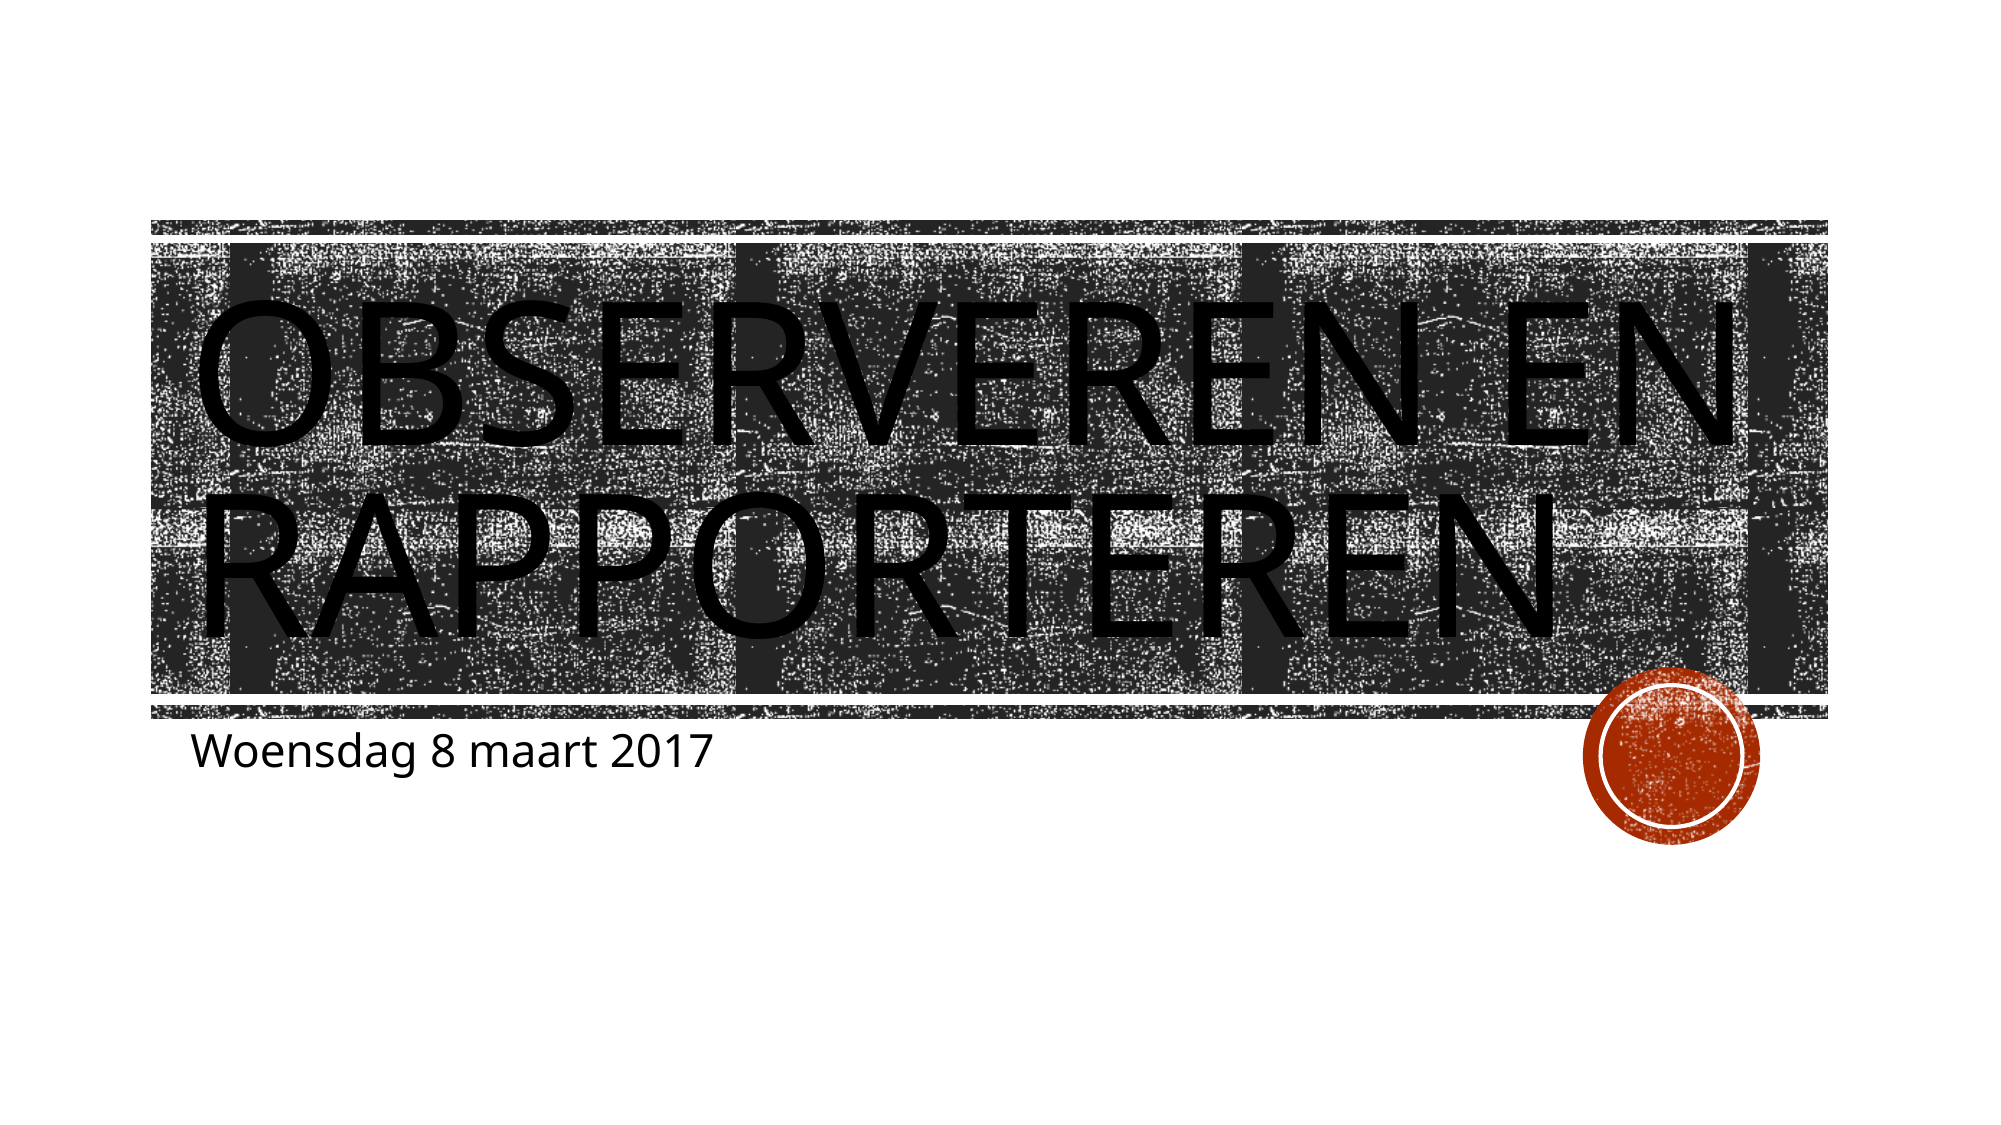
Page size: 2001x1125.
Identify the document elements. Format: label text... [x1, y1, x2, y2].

title Observeren en rapporteren [172, 234, 1808, 733]
subtitle Woensdag 8 maart 2017 [175, 720, 1470, 896]
